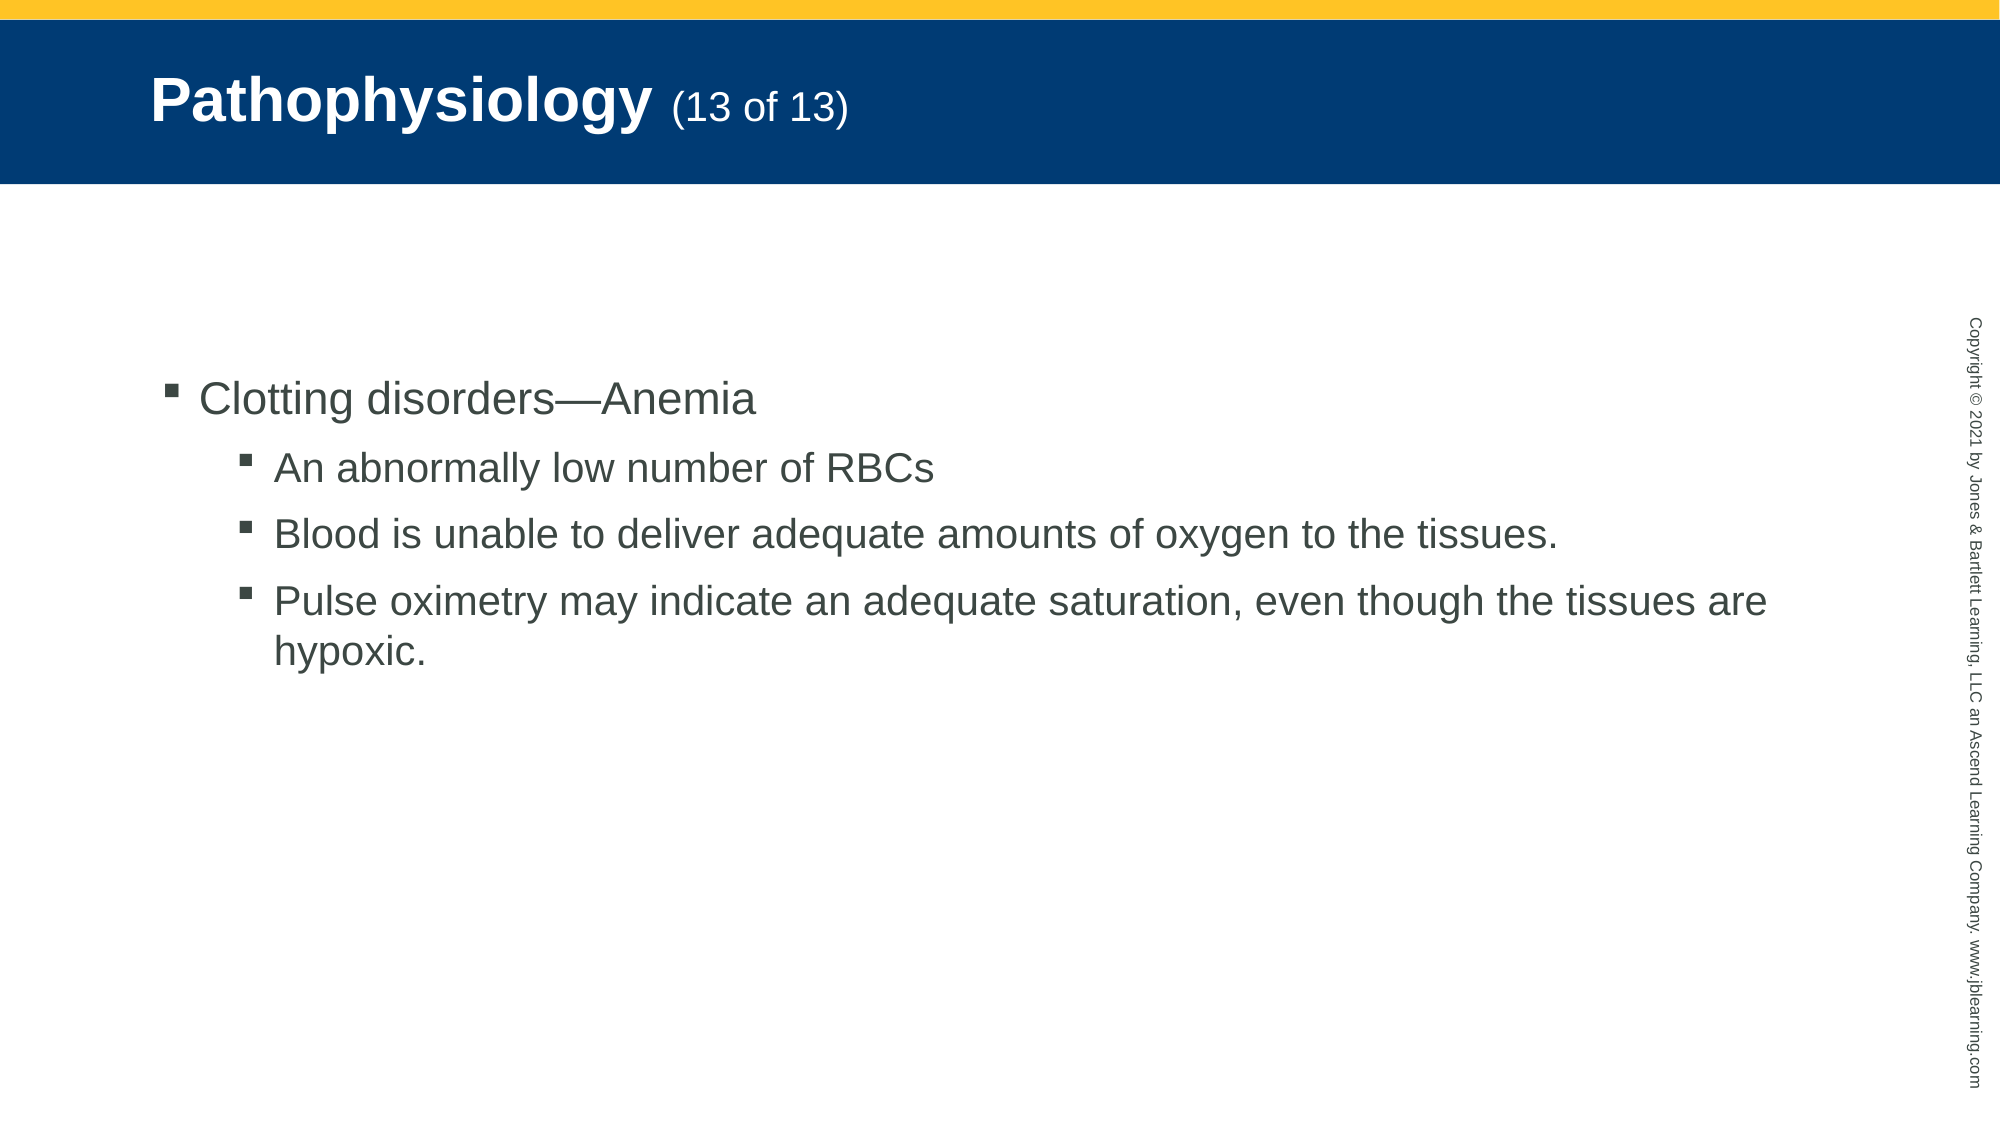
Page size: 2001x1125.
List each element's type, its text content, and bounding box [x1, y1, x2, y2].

list Clotting disorders—Anemia An abnormally low number of RBCs Blood is unable to deliver adequate amounts of oxygen to the tissues. Pulse oximetry may indicate an adequate saturation, even though the tissues are hypoxic. [146, 361, 1859, 1016]
title Pathophysiology (13 of 13) [0, 19, 2000, 185]
